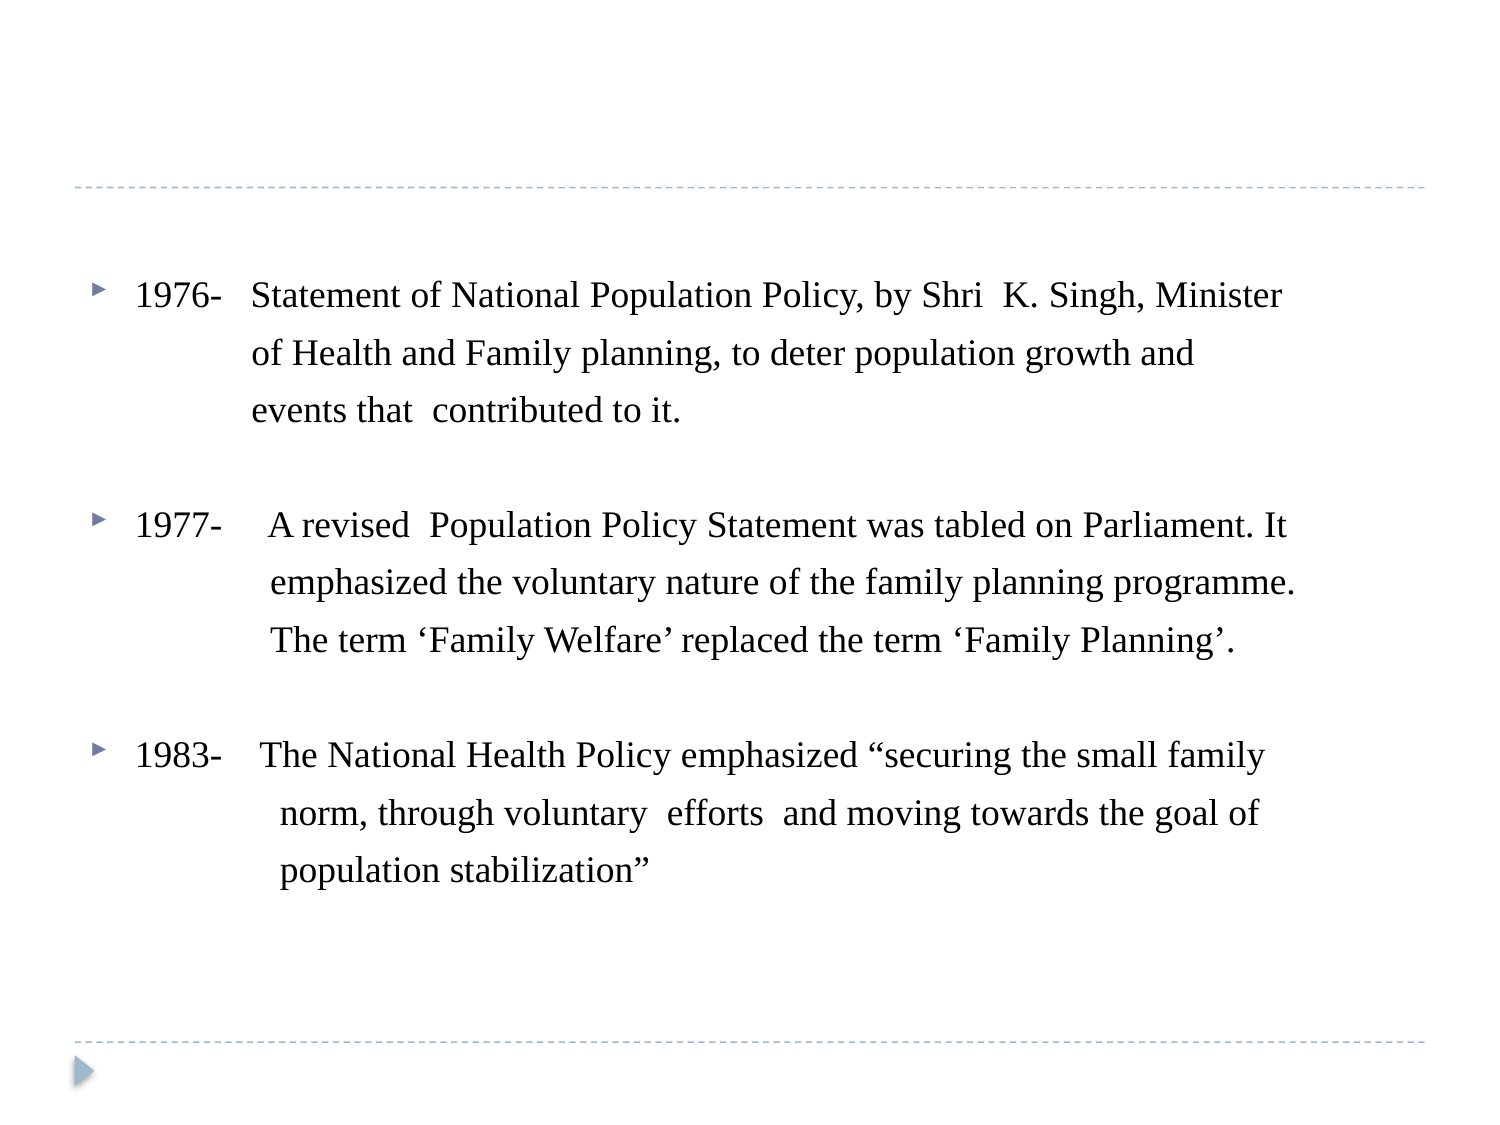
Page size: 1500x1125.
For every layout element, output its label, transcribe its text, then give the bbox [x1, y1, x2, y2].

list 1976- Statement of National Population Policy, by Shri K. Singh, Minister of Health and Family planning, to deter population growth and events that contributed to it. 1977- A revised Population Policy Statement was tabled on Parliament. It emphasized the voluntary nature of the family planning programme. The term ‘Family Welfare’ replaced the term ‘Family Planning’. 1983- The National Health Policy emphasized “securing the small family norm, through voluntary efforts and moving towards the goal of population stabilization” [75, 200, 1425, 1010]
